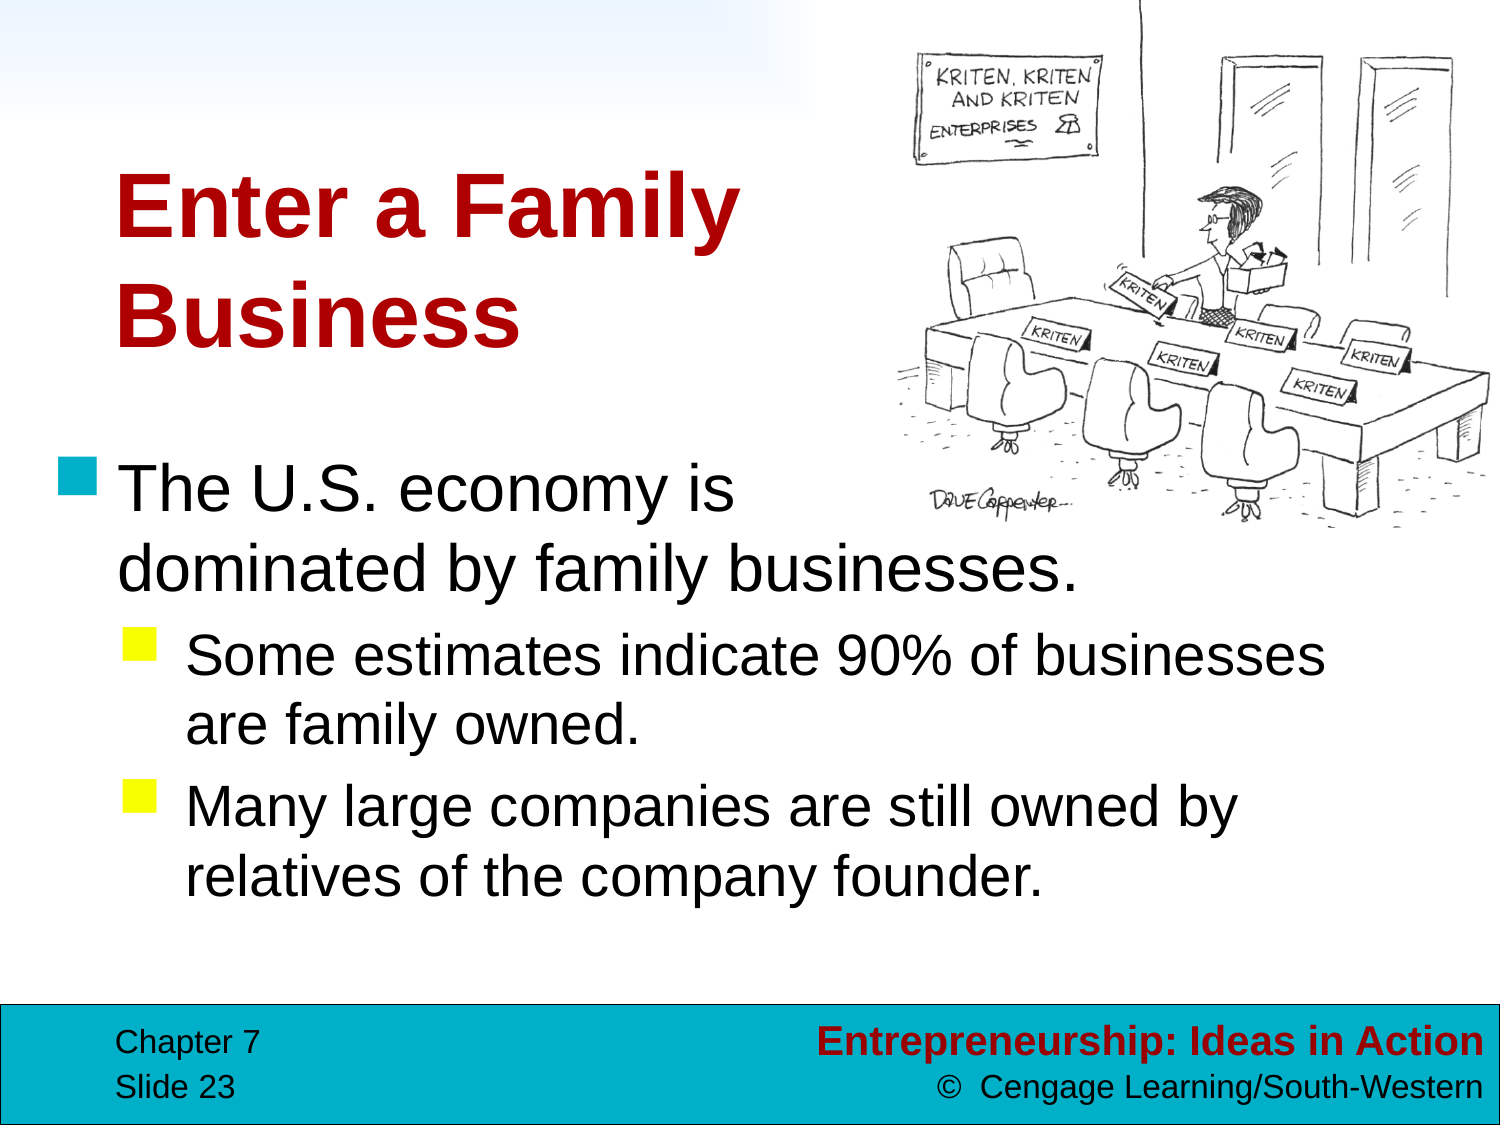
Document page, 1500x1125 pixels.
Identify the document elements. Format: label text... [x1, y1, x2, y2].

list The U.S. economy is dominated by family businesses. Some estimates indicate 90% of businesses are family owned. Many large companies are still owned by relatives of the company founder. [37, 437, 1388, 1088]
picture [887, 0, 1500, 529]
title Enter a Family Business [99, 162, 882, 351]
slide_number Slide 23 [99, 1088, 413, 1113]
